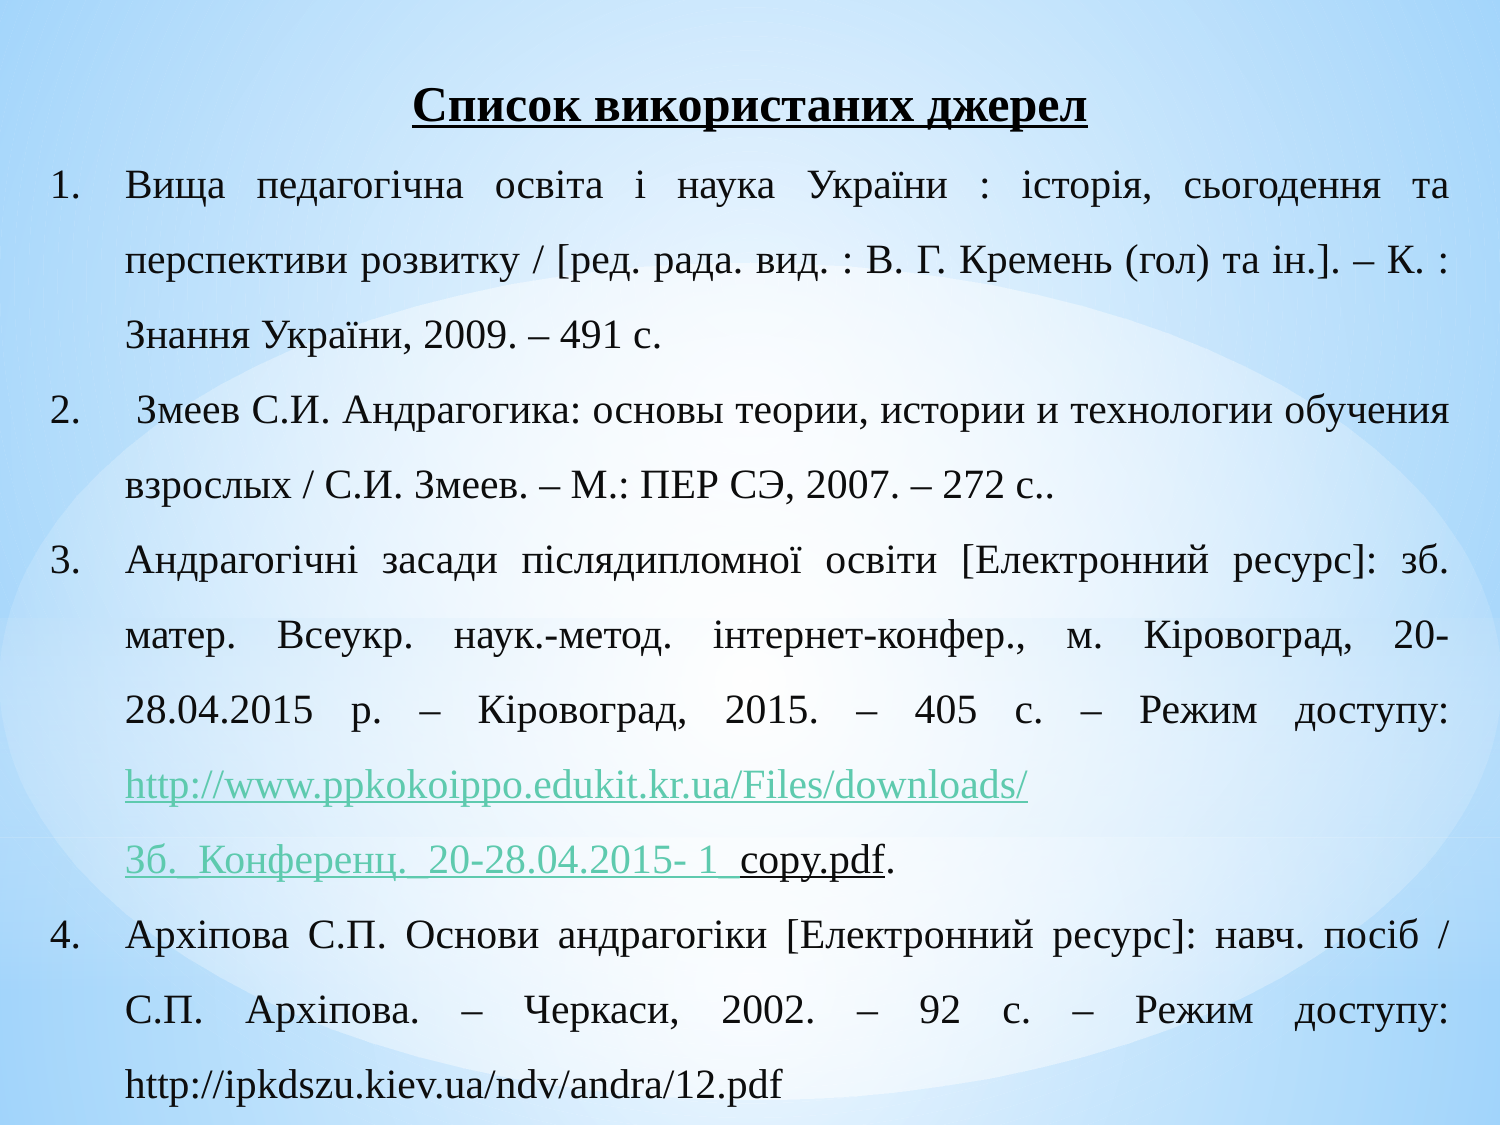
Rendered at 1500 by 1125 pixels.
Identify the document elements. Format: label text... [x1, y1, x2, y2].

text_box Список використаних джерел Вища педагогічна освіта і наука України : історія, сьогодення та перспективи розвитку / [ред. рада. вид. : В. Г. Кремень (гол) та ін.]. – К. : Знання України, 2009. – 491 с. Змеев С.И. Андрагогика: основы теории, истории и технологии обучения взрослых / С.И. Змеев. – М.: ПЕР СЭ, 2007. – 272 с.. Андрагогічні засади післядипломної освіти [Електронний ресурс]: зб. матер. Всеукр. наук.-метод. інтернет-конфер., м. Кіровоград, 20-28.04.2015 р. – Кіровоград, 2015. – 405 с. – Режим доступу: http://www.ppkokoippo.edukit.kr.ua/Files/downloads/Зб._Конференц._20-28.04.2015- 1_copy.pdf. Архіпова С.П. Основи андрагогіки [Електронний ресурс]: навч. посіб / С.П. Архіпова. – Черкаси, 2002. – 92 с. – Режим доступу: http://ipkdszu.kiev.ua/ndv/andra/12.pdf [35, 34, 1465, 1115]
